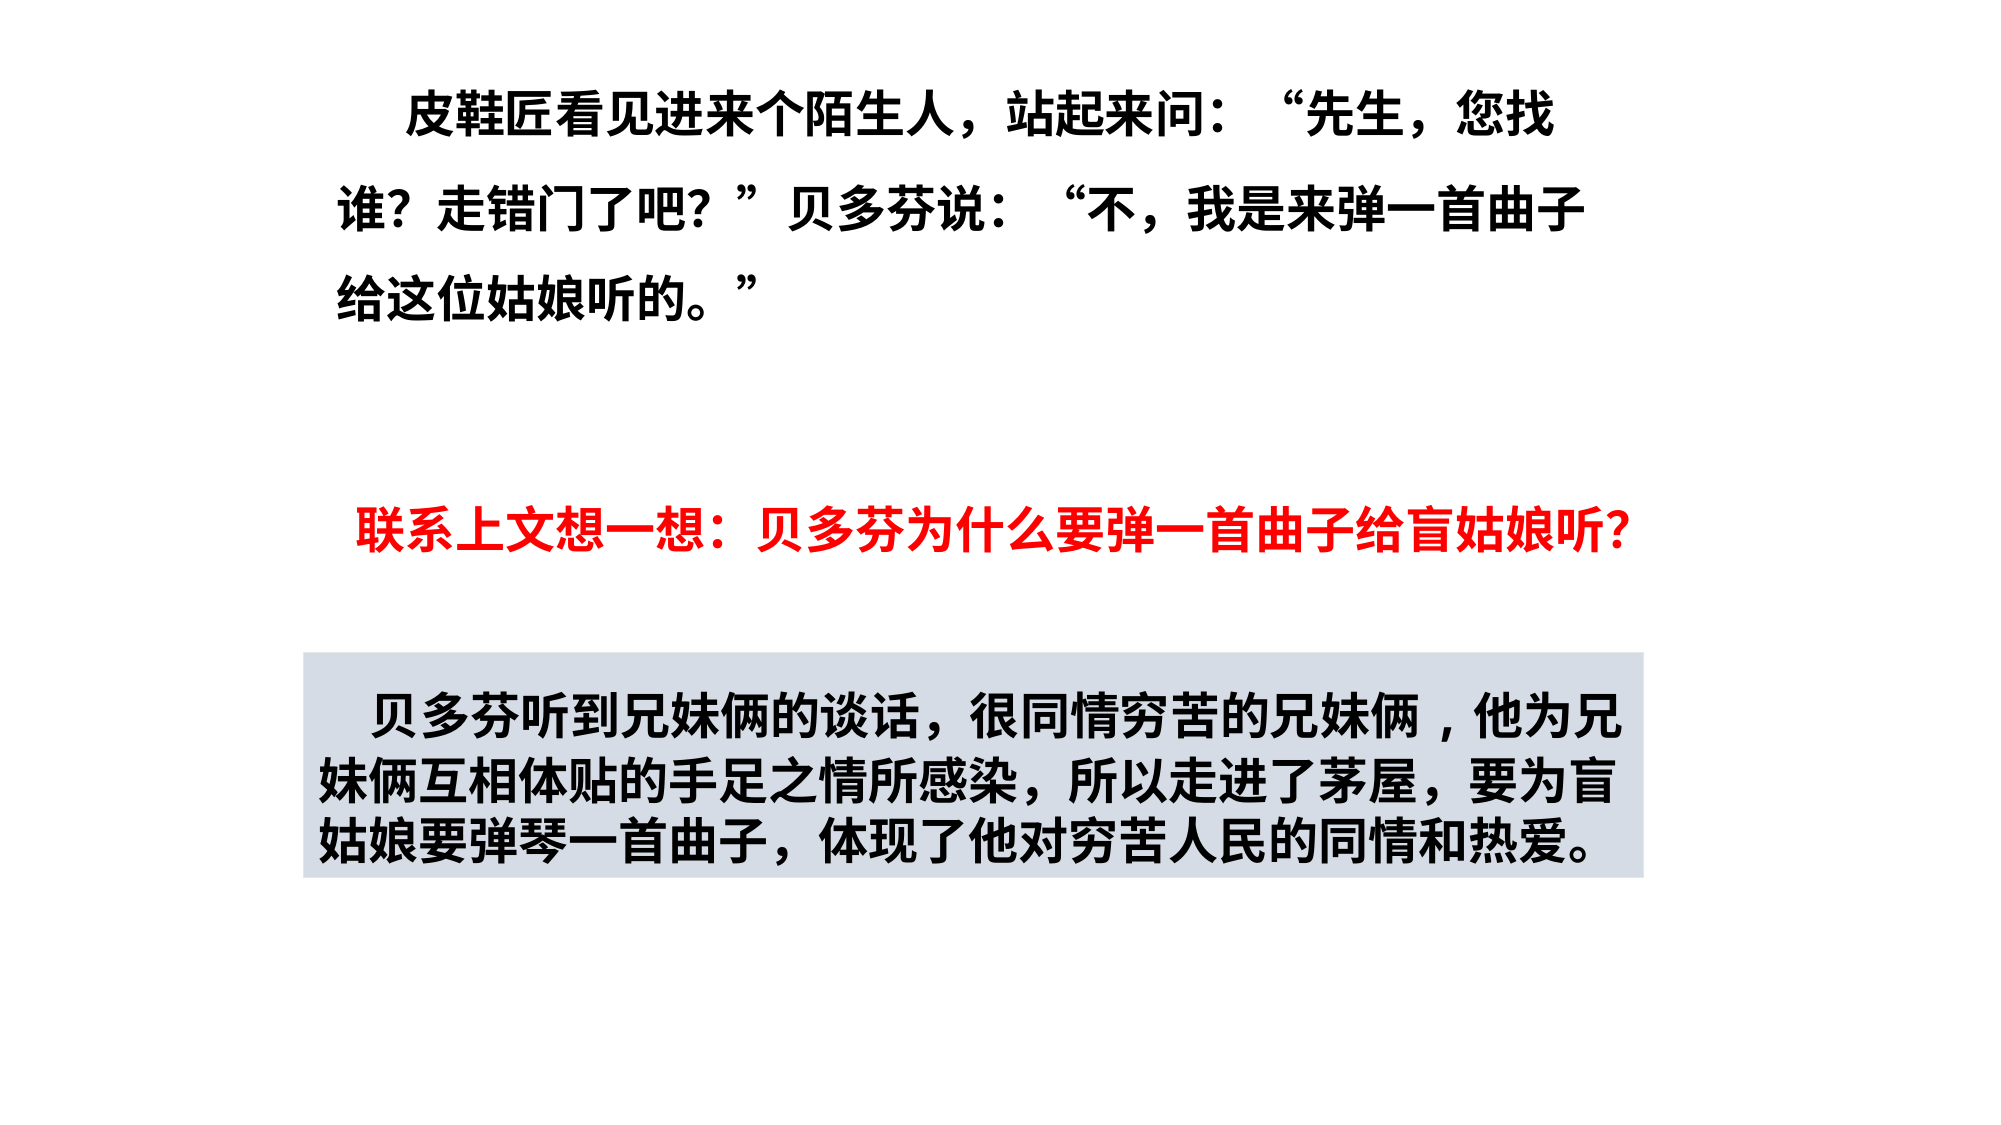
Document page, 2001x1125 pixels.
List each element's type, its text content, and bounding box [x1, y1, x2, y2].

text_box 联系上文想一想：贝多芬为什么要弹一首曲子给盲姑娘听？ [295, 448, 1813, 566]
text_box 皮鞋匠看见进来个陌生人，站起来问：“先生，您找谁？走错门了吧？”贝多芬说：“不，我是来弹一首曲子给这位姑娘听的。” [321, 4, 1610, 335]
text_box 贝多芬听到兄妹俩的谈话，很同情穷苦的兄妹俩,他为兄妹俩互相体贴的手足之情所感染，所以走进了茅屋，要为盲姑娘要弹琴一首曲子，体现了他对穷苦人民的同情和热爱。 [303, 652, 1644, 878]
